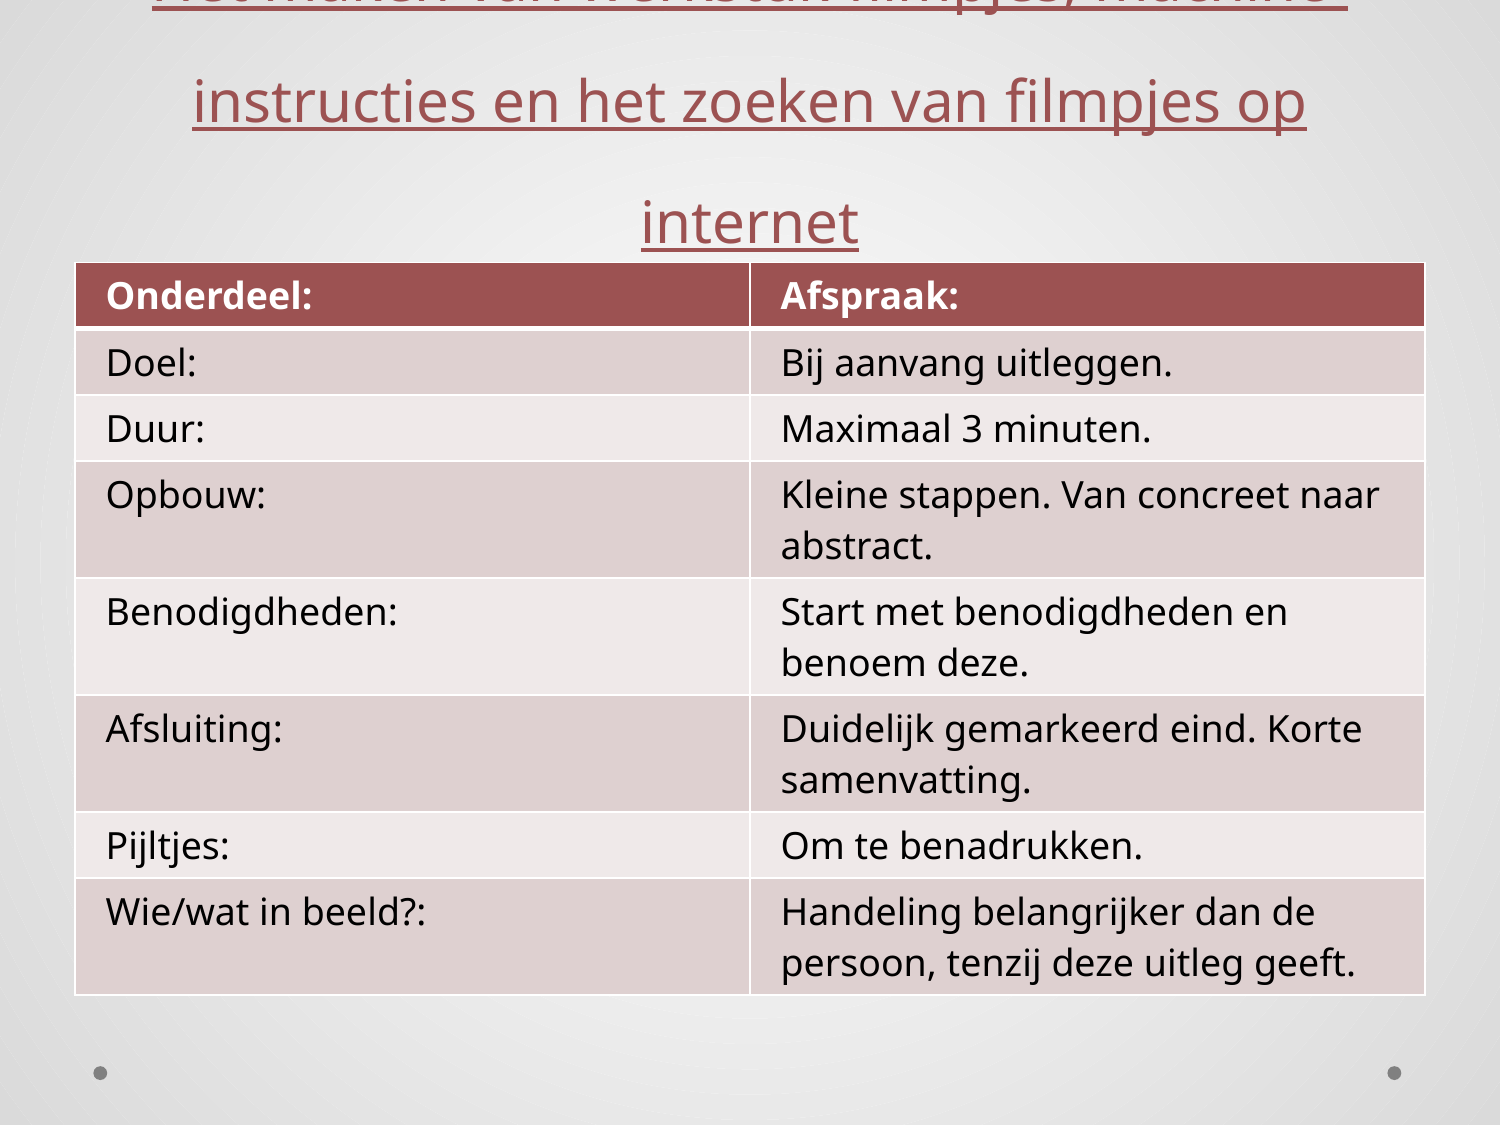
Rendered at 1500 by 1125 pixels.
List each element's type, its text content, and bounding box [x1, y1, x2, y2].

table_cell Kleine stappen. Van concreet naar abstract. [751, 462, 1424, 577]
table_cell Bij aanvang uitleggen. [751, 331, 1424, 394]
table_cell Duidelijk gemarkeerd eind. Korte samenvatting. [751, 696, 1424, 811]
title Het maken van werkstuk-filmpjes, machine-instructies en het zoeken van filmpjes op internet [75, 0, 1425, 262]
table_cell Doel: [76, 331, 749, 394]
table_header Onderdeel: [76, 263, 749, 326]
table_cell Duur: [76, 396, 749, 460]
table_cell Maximaal 3 minuten. [751, 396, 1424, 460]
table_cell Pijltjes: [76, 813, 749, 877]
table_cell Benodigdheden: [76, 579, 749, 694]
table_cell Wie/wat in beeld?: [76, 879, 749, 994]
table_cell Afsluiting: [76, 696, 749, 811]
table_cell Start met benodigdheden en benoem deze. [751, 579, 1424, 694]
table_header Afspraak: [751, 263, 1424, 326]
table_cell Handeling belangrijker dan de persoon, tenzij deze uitleg geeft. [751, 879, 1424, 994]
table_cell Opbouw: [76, 462, 749, 577]
table_cell Om te benadrukken. [751, 813, 1424, 877]
